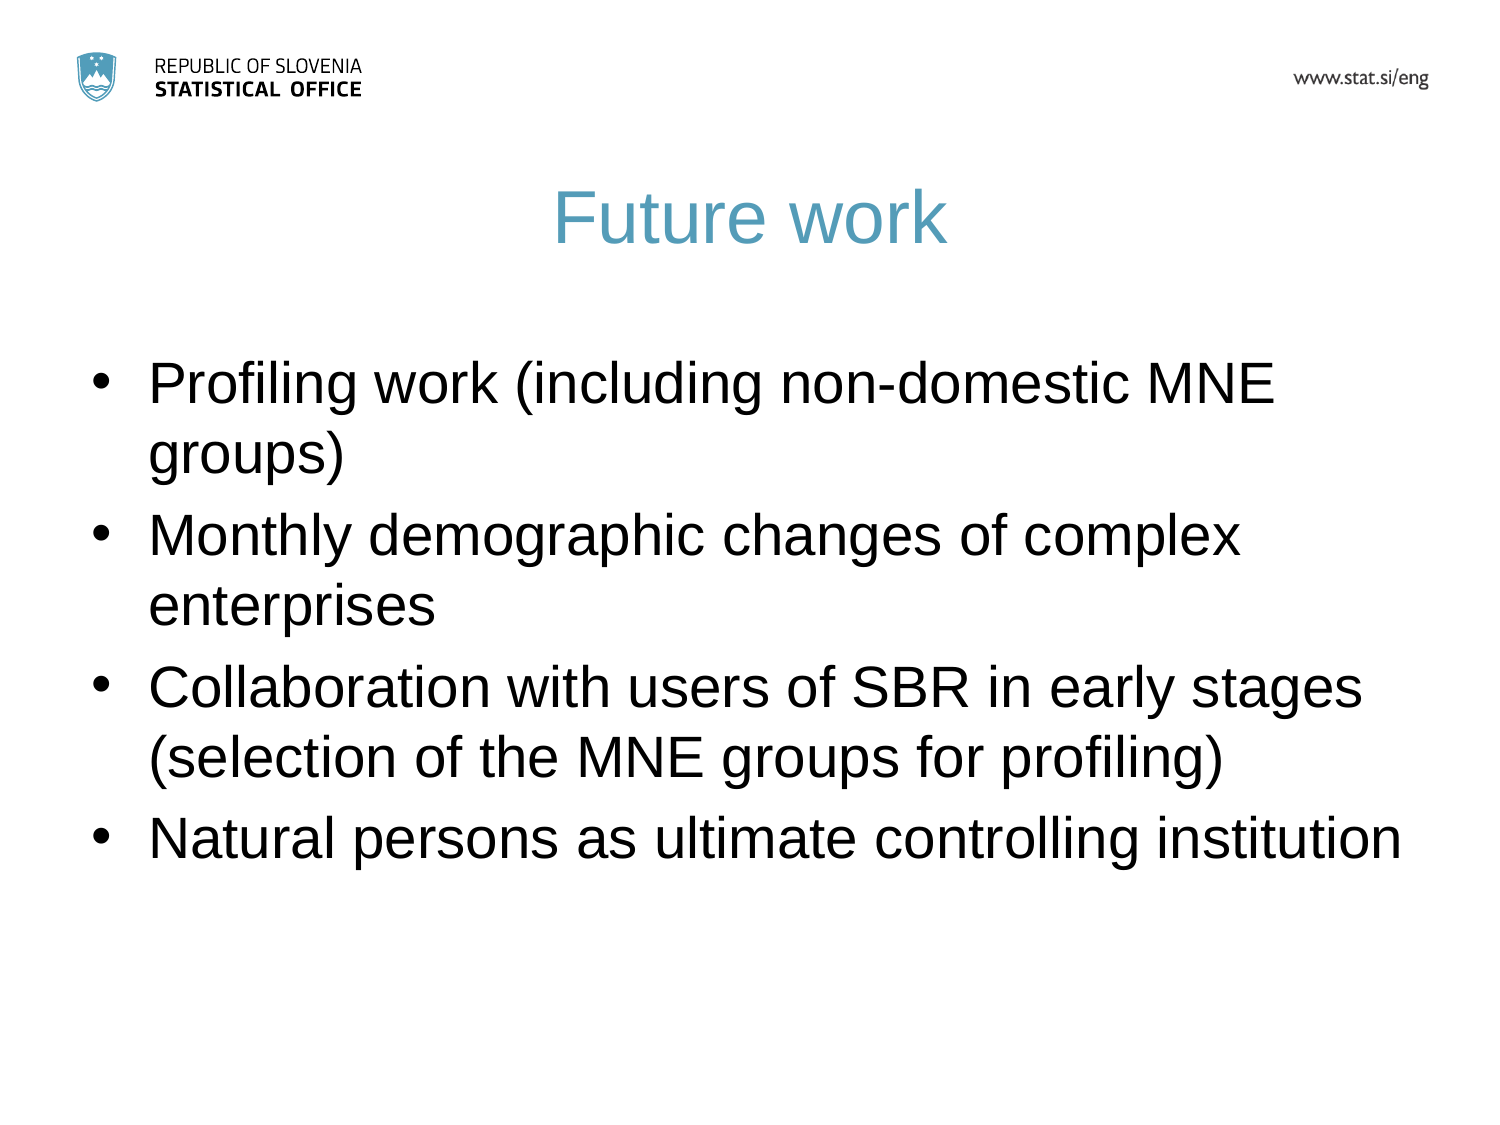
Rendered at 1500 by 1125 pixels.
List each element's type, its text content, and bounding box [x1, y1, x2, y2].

title Future work [75, 113, 1425, 315]
list Profiling work (including non-domestic MNE groups) Monthly demographic changes of complex enterprises Collaboration with users of SBR in early stages (selection of the MNE groups for profiling) Natural persons as ultimate controlling institution [76, 338, 1424, 1000]
picture [1293, 62, 1436, 92]
